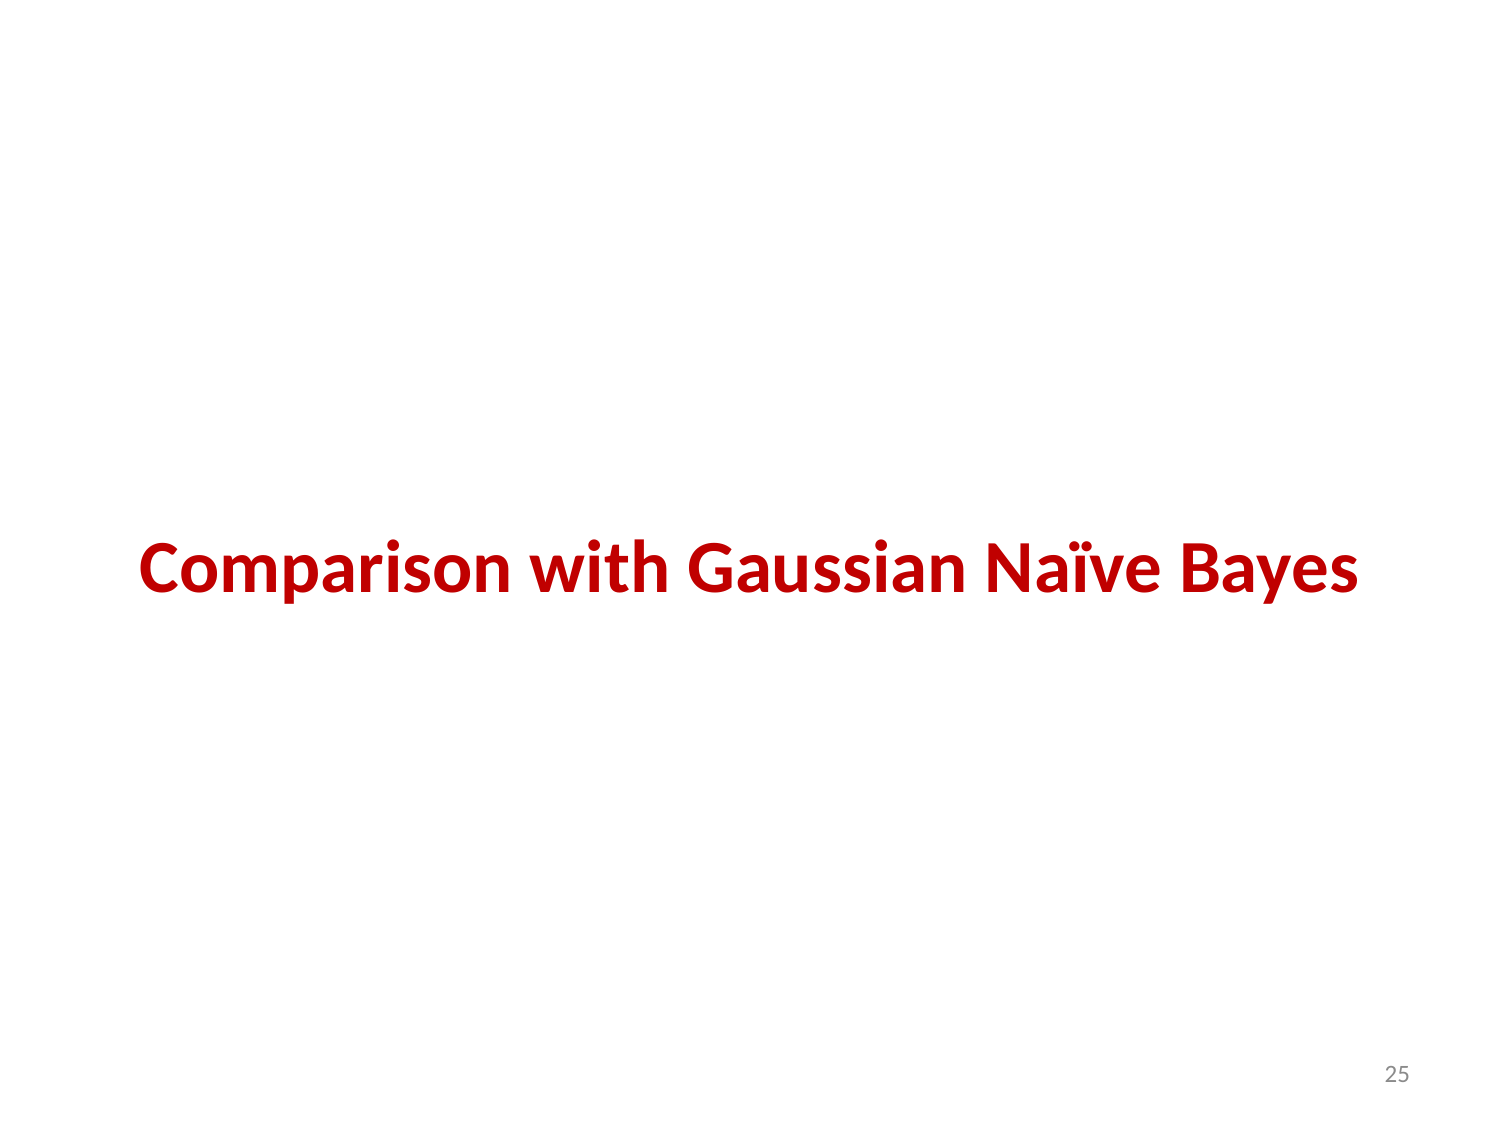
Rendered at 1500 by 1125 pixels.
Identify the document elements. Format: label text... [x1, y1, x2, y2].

text_box Comparison with Gaussian Naïve Bayes [74, 468, 1425, 657]
slide_number 25 [1074, 1042, 1425, 1103]
